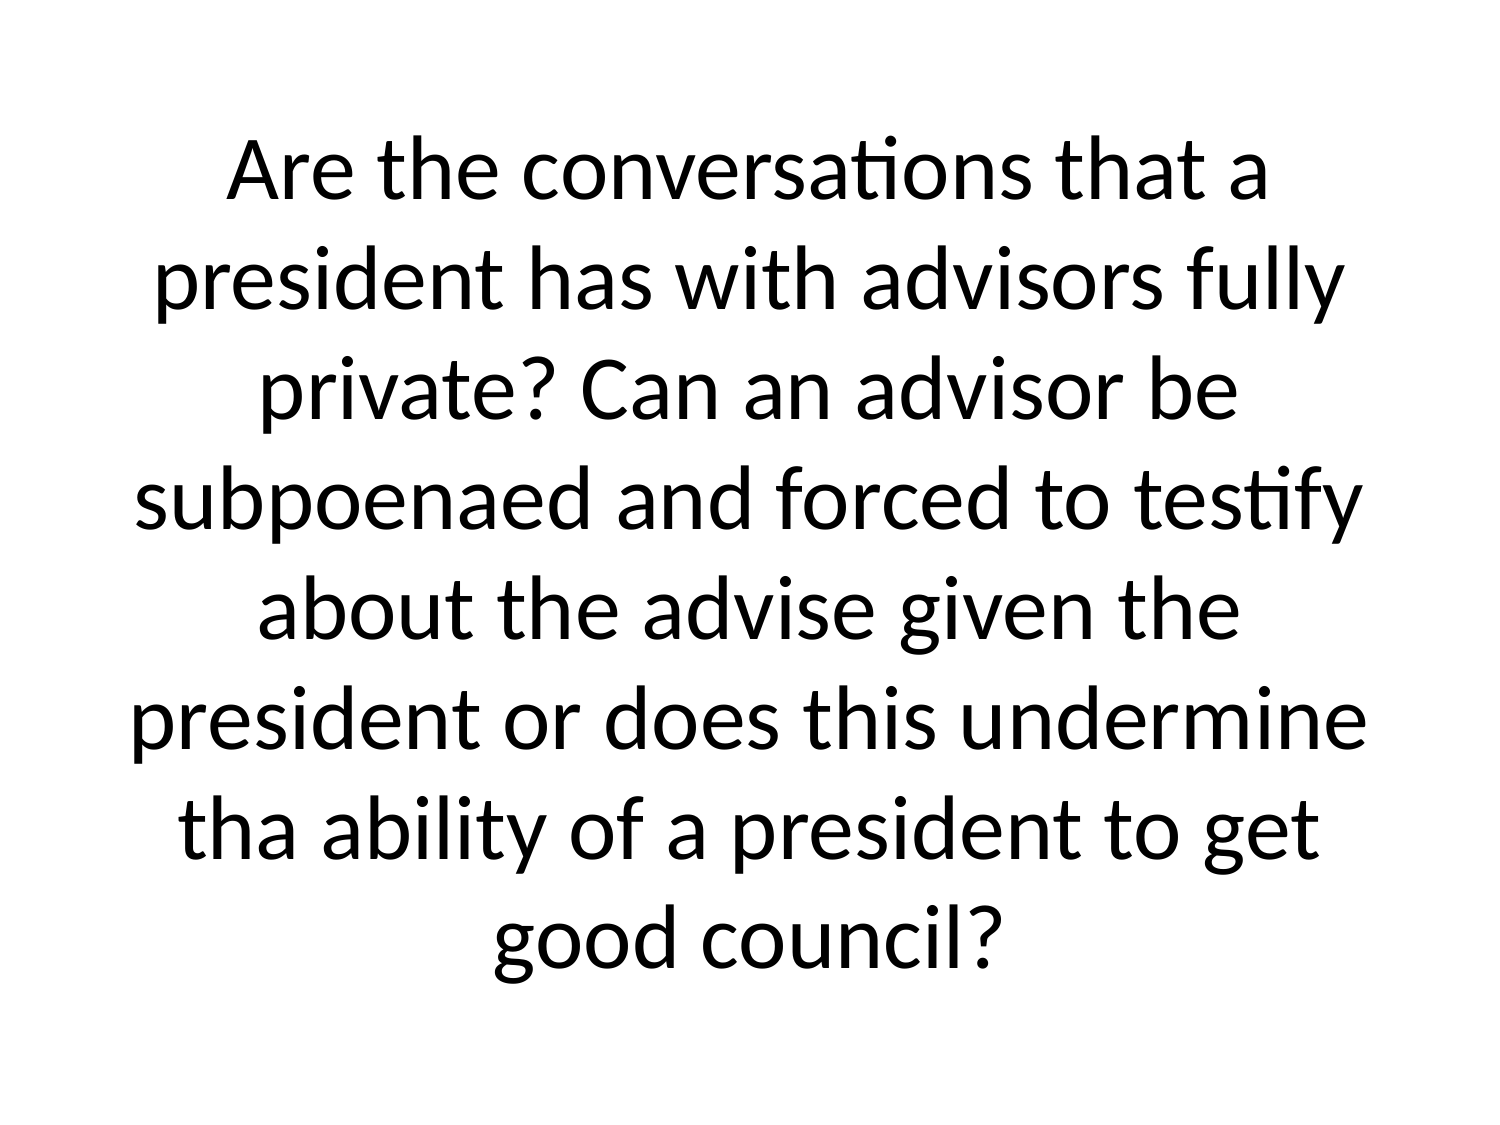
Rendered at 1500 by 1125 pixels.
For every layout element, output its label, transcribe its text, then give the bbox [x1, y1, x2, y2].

title Are the conversations that a president has with advisors fully private? Can an advisor be subpoenaed and forced to testify about the advise given the president or does this undermine tha ability of a president to get good council? [74, 44, 1426, 1051]
